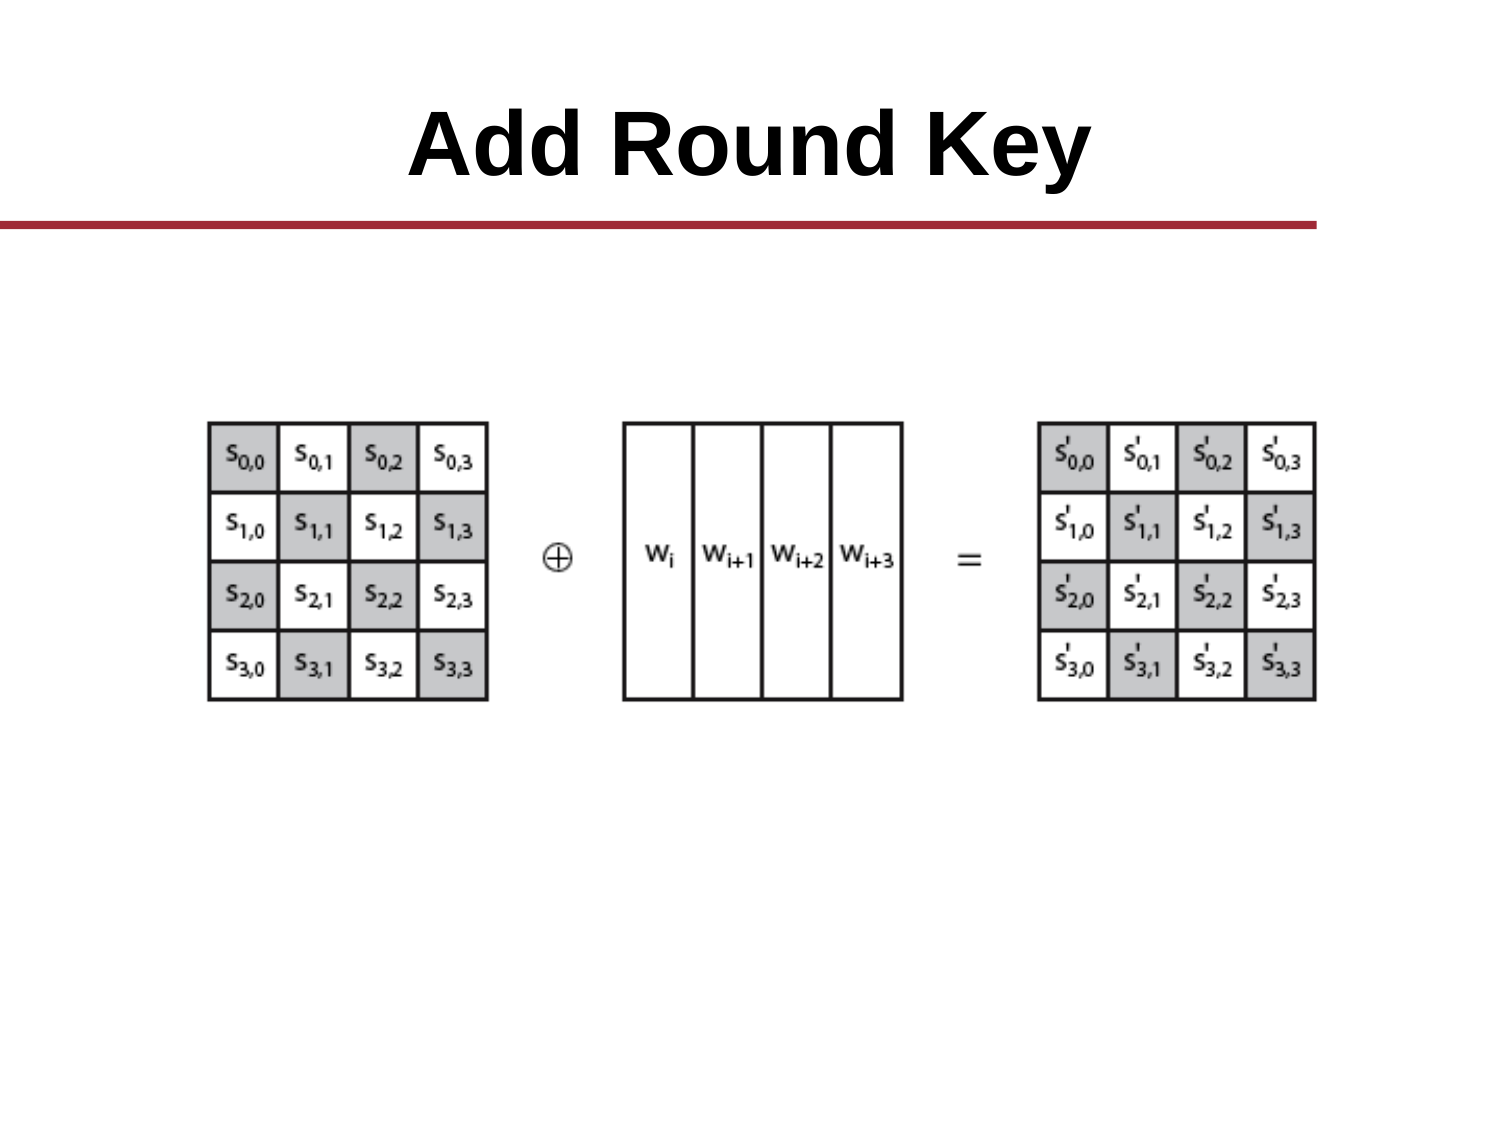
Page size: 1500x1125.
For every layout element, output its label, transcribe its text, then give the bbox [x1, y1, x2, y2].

text_box Add Round Key [74, 45, 1425, 233]
picture [187, 399, 1338, 724]
